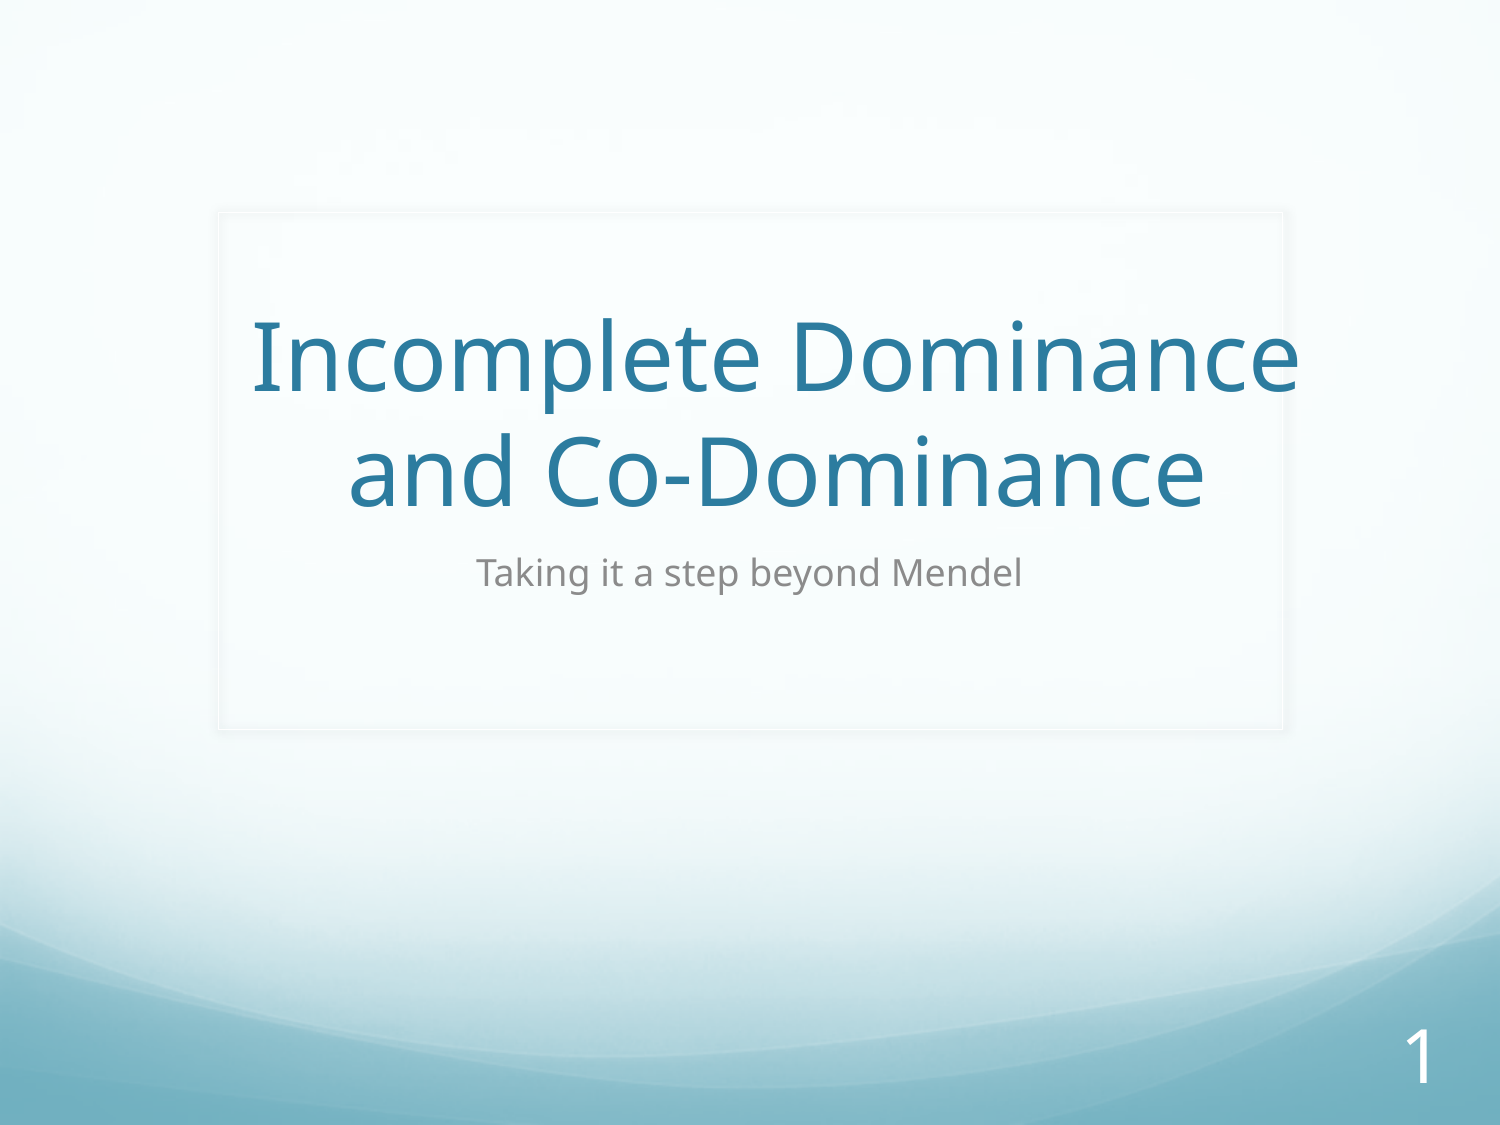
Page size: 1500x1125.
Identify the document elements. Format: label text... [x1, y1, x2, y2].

slide_number 1 [1295, 1029, 1459, 1090]
title Incomplete Dominance and Co-Dominance [217, 249, 1338, 533]
subtitle Taking it a step beyond Mendel [217, 541, 1283, 692]
